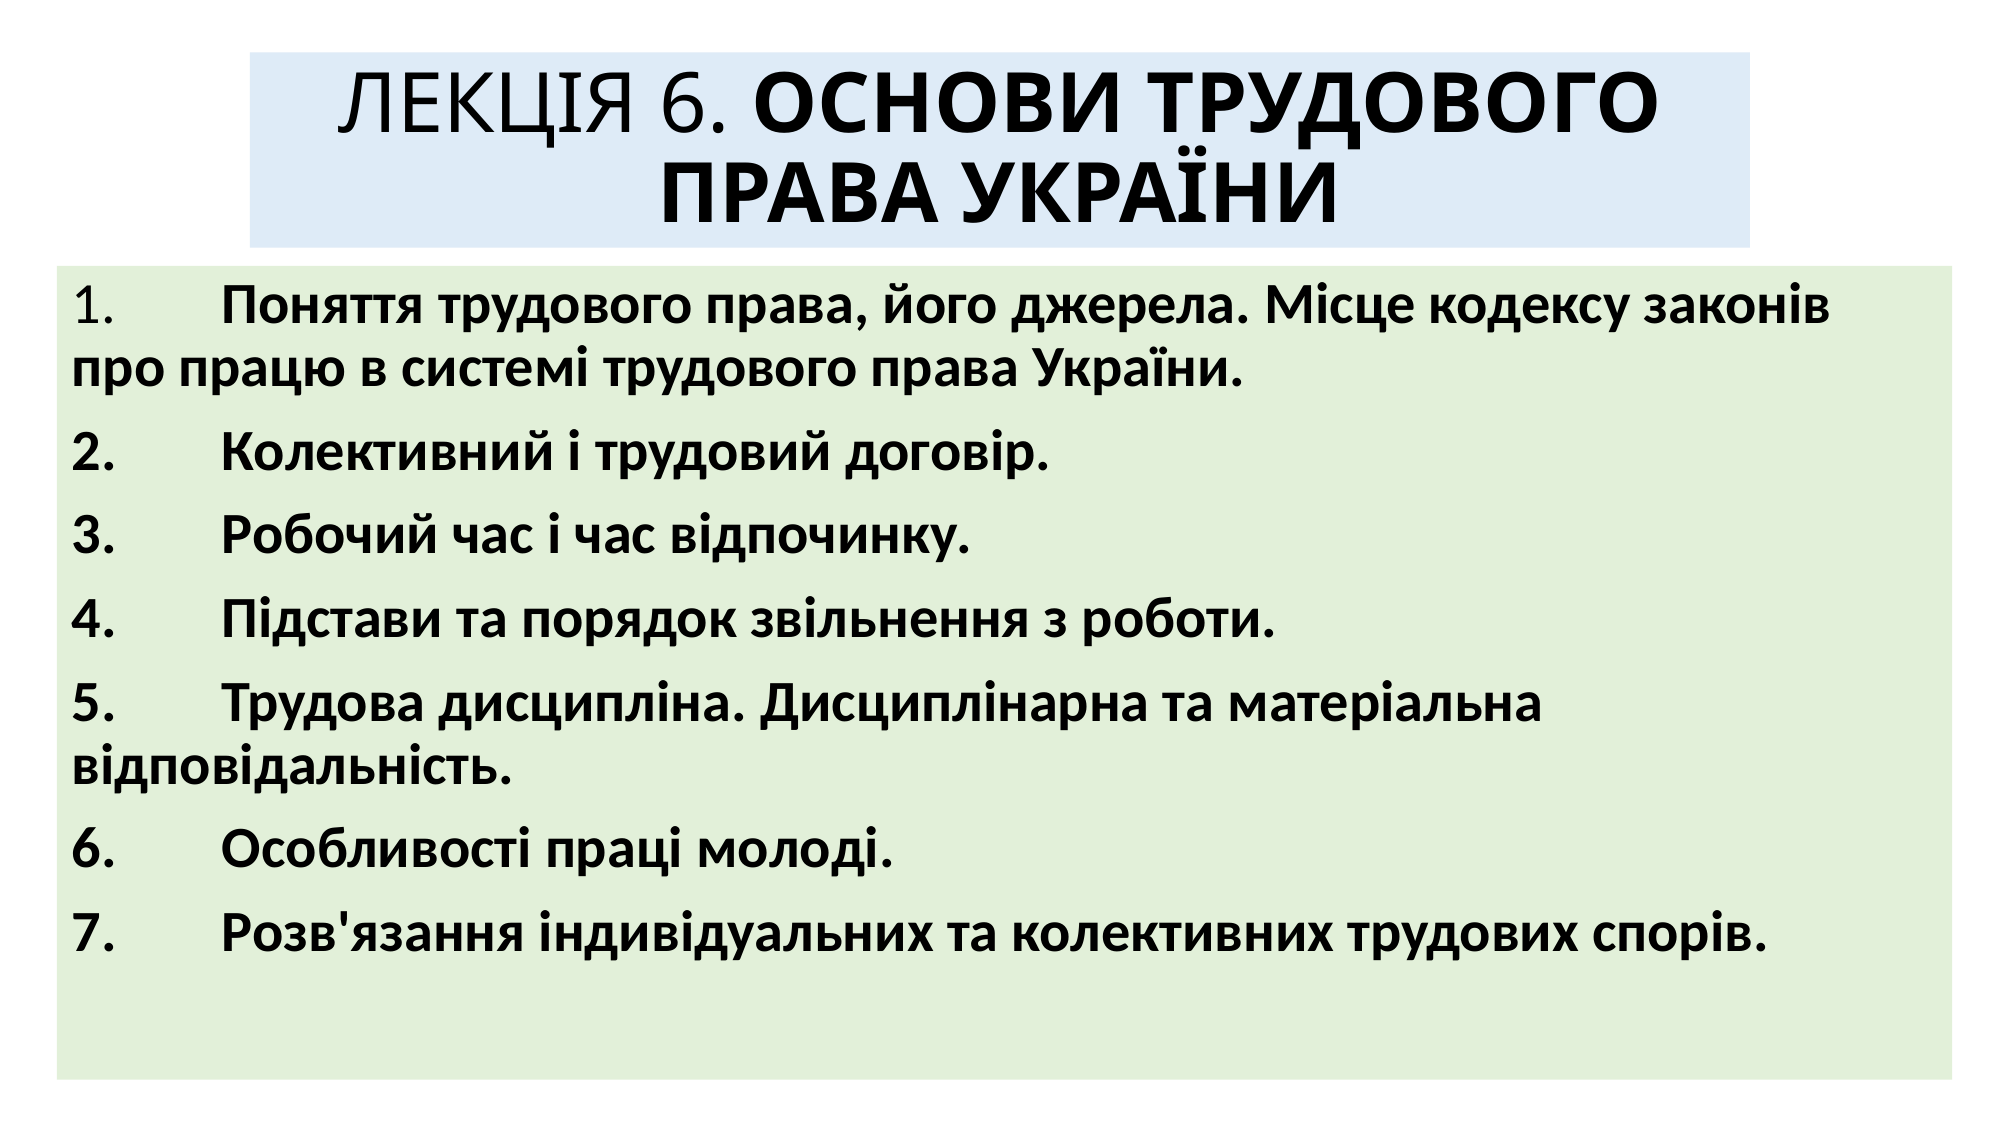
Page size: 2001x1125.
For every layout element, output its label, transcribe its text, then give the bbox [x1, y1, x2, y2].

title ЛЕКЦІЯ 6. ОСНОВИ ТРУДОВОГО ПРАВА УКРАЇНИ [249, 52, 1750, 248]
subtitle 1. Поняття трудового права, його джерела. Місце кодексу законів про працю в системі трудового права України. 2. Колективний і трудовий договір. 3. Робочий час і час відпочинку. 4. Підстави та порядок звільнення з роботи. 5. Трудова дисципліна. Дисциплінарна та матеріальна відповідальність. 6. Особливості праці молоді. 7. Розв'язання індивідуальних та колективних трудових спорів. [56, 265, 1953, 1080]
